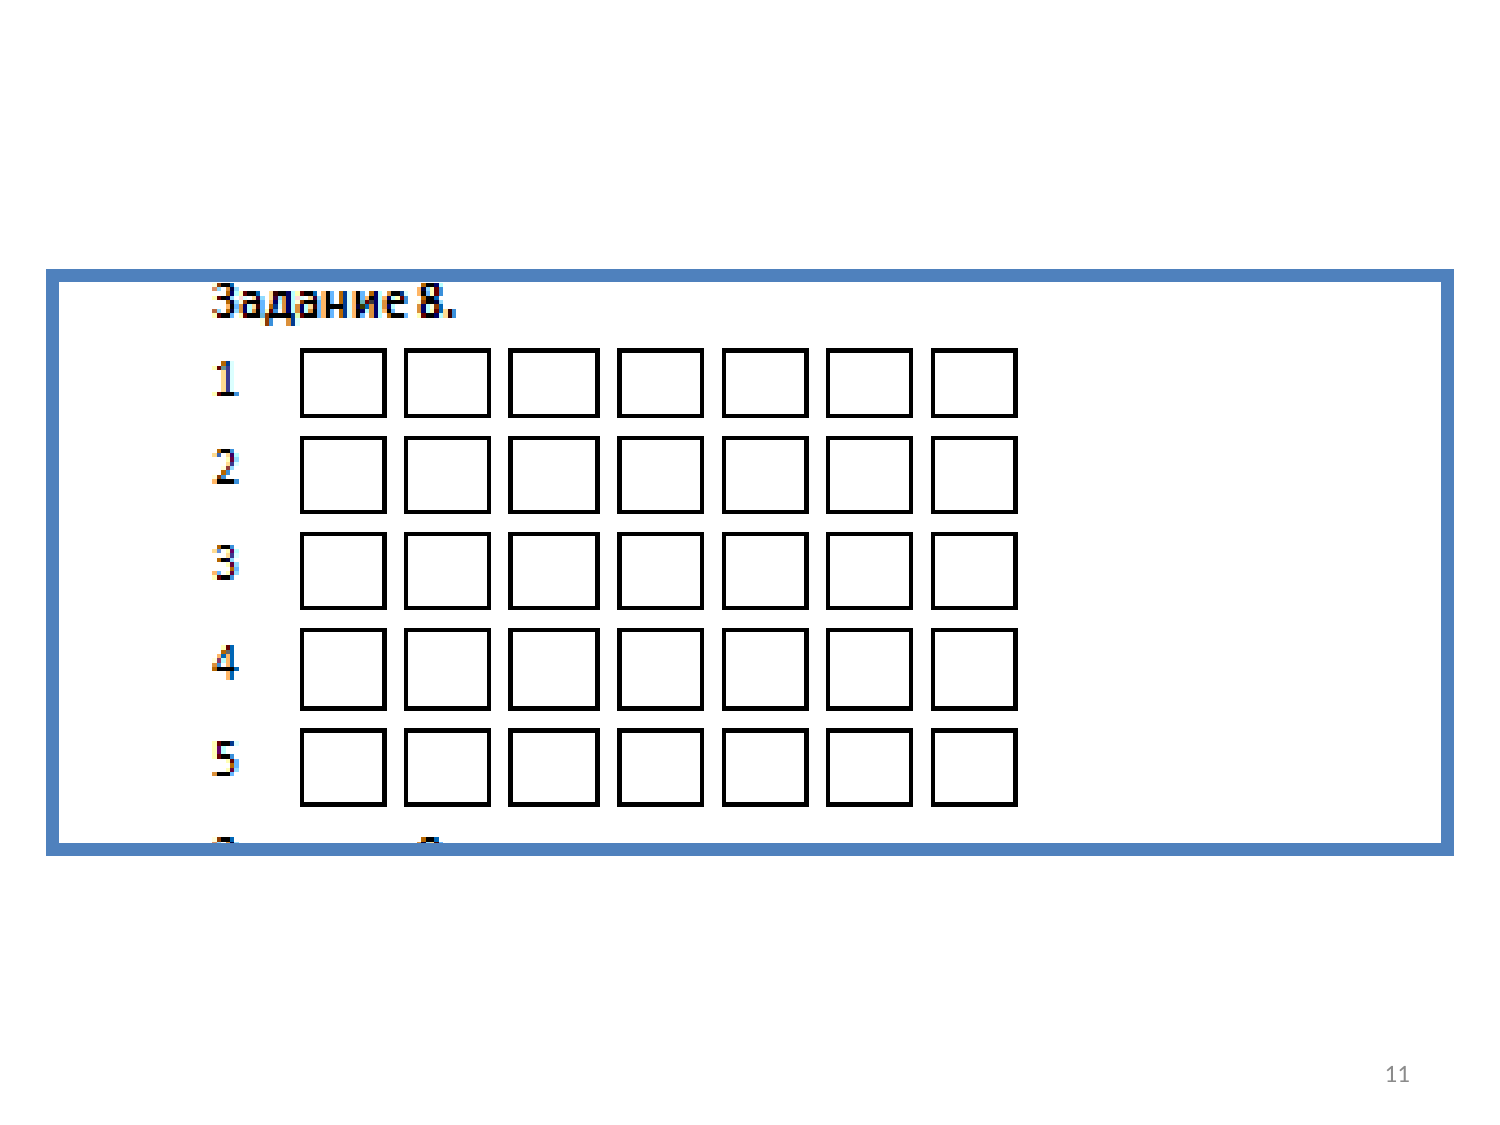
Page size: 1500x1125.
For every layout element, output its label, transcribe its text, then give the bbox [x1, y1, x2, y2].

slide_number 11 [1074, 1042, 1425, 1103]
picture [58, 281, 1442, 844]
